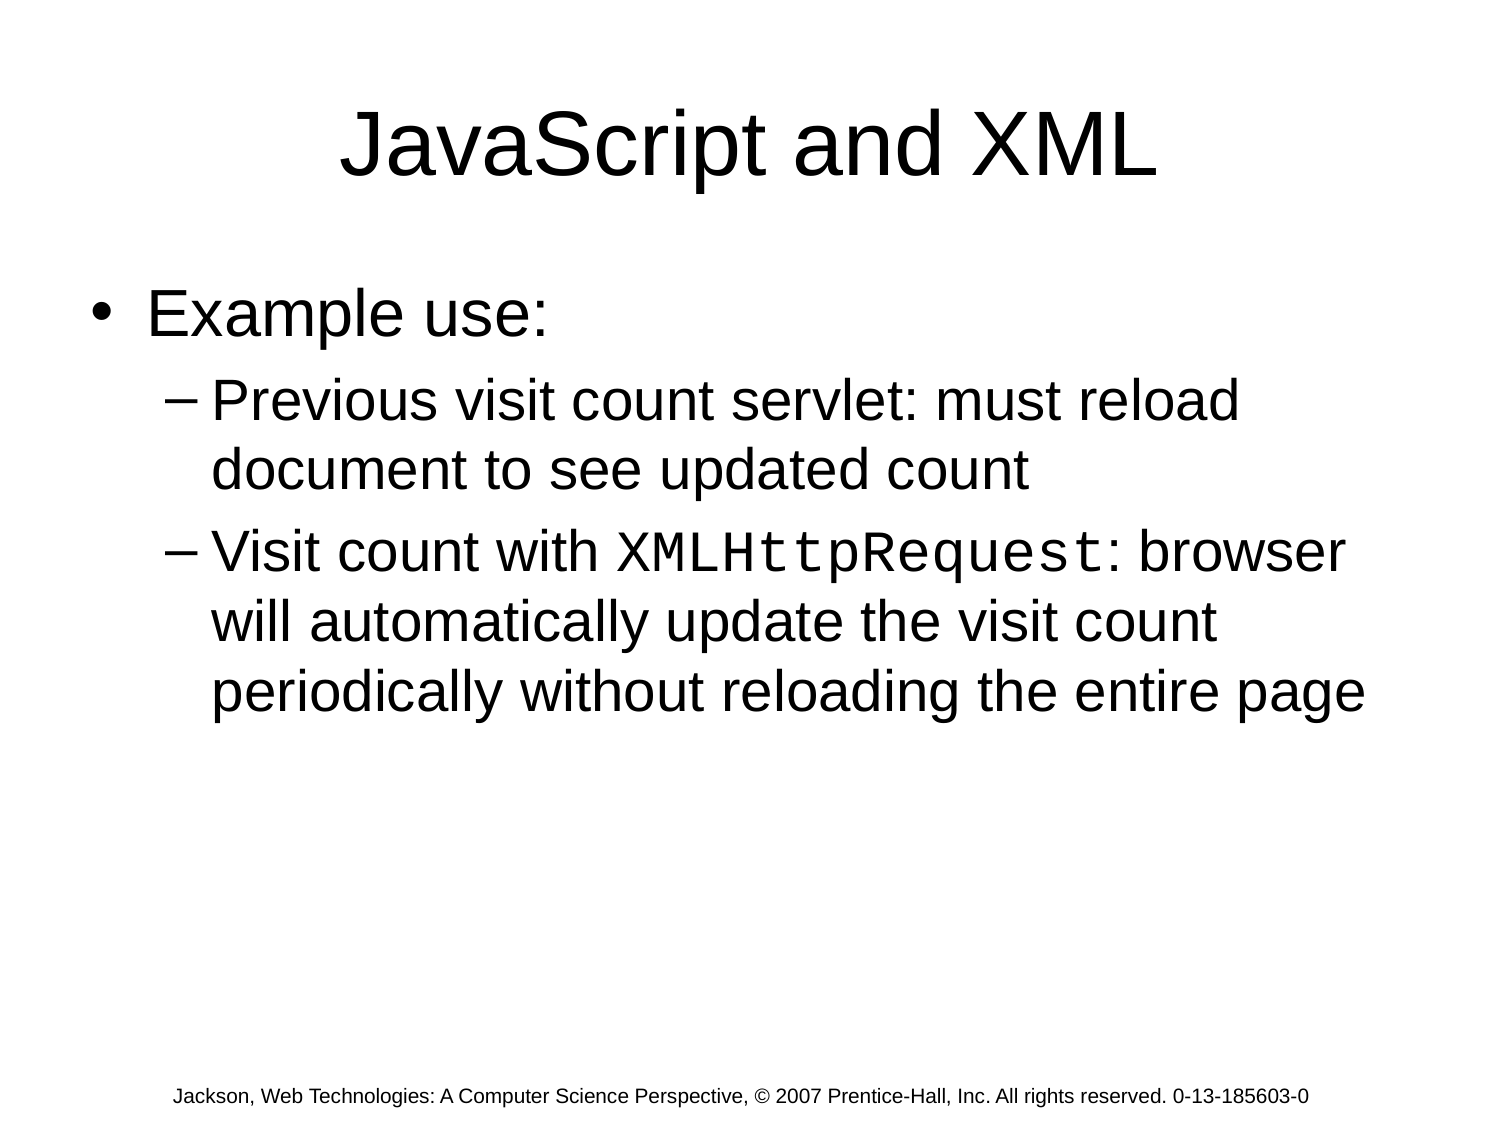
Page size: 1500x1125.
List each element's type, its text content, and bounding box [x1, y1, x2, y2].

list Example use: Previous visit count servlet: must reload document to see updated count Visit count with XMLHttpRequest: browser will automatically update the visit count periodically without reloading the entire page [75, 262, 1425, 1005]
title JavaScript and XML [75, 45, 1425, 233]
footer Jackson, Web Technologies: A Computer Science Perspective, © 2007 Prentice-Hall, Inc. All rights reserved. 0-13-185603-0 [75, 1074, 1413, 1103]
